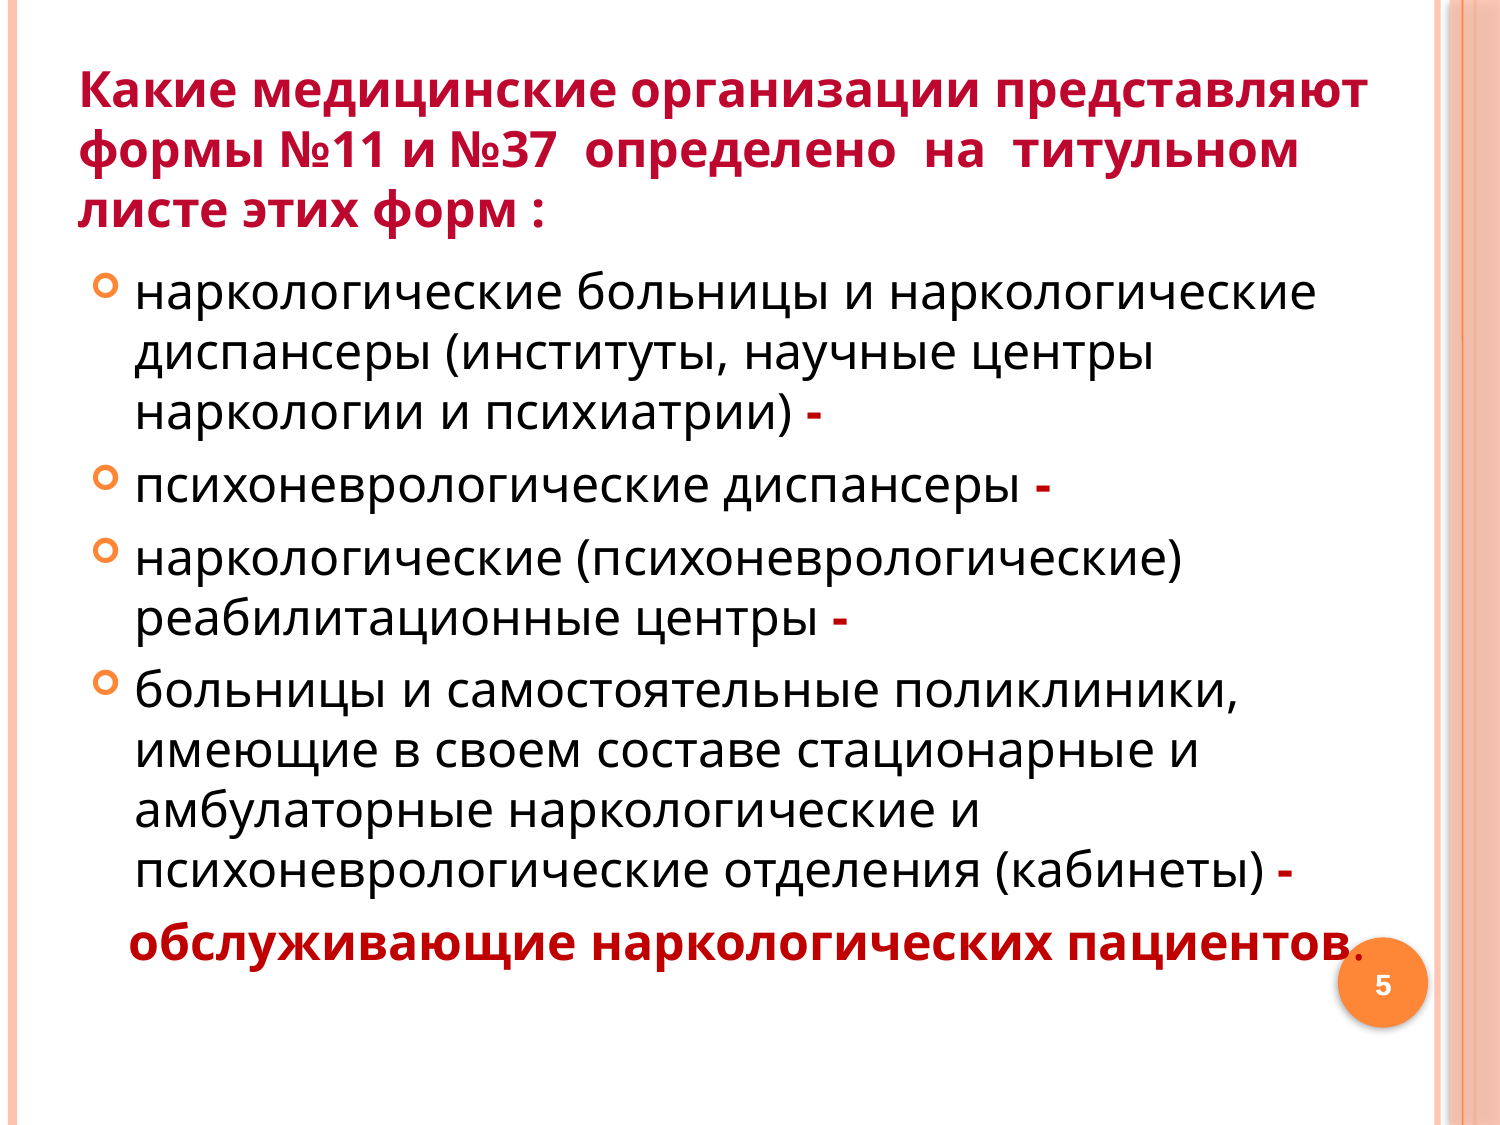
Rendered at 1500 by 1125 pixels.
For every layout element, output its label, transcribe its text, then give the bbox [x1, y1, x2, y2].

list наркологические больницы и наркологические диспансеры (институты, научные центры наркологии и психиатрии) - психоневрологические диспансеры - наркологические (психоневрологические) реабилитационные центры - больницы и самостоятельные поликлиники, имеющие в своем составе стационарные и амбулаторные наркологические и психоневрологические отделения (кабинеты) - обслуживающие наркологических пациентов. [74, 252, 1386, 1063]
title Какие медицинские организации представляют формы №11 и №37 определено на титульном листе этих форм : [63, 38, 1388, 246]
text_box 5 [1386, 940, 1434, 1026]
